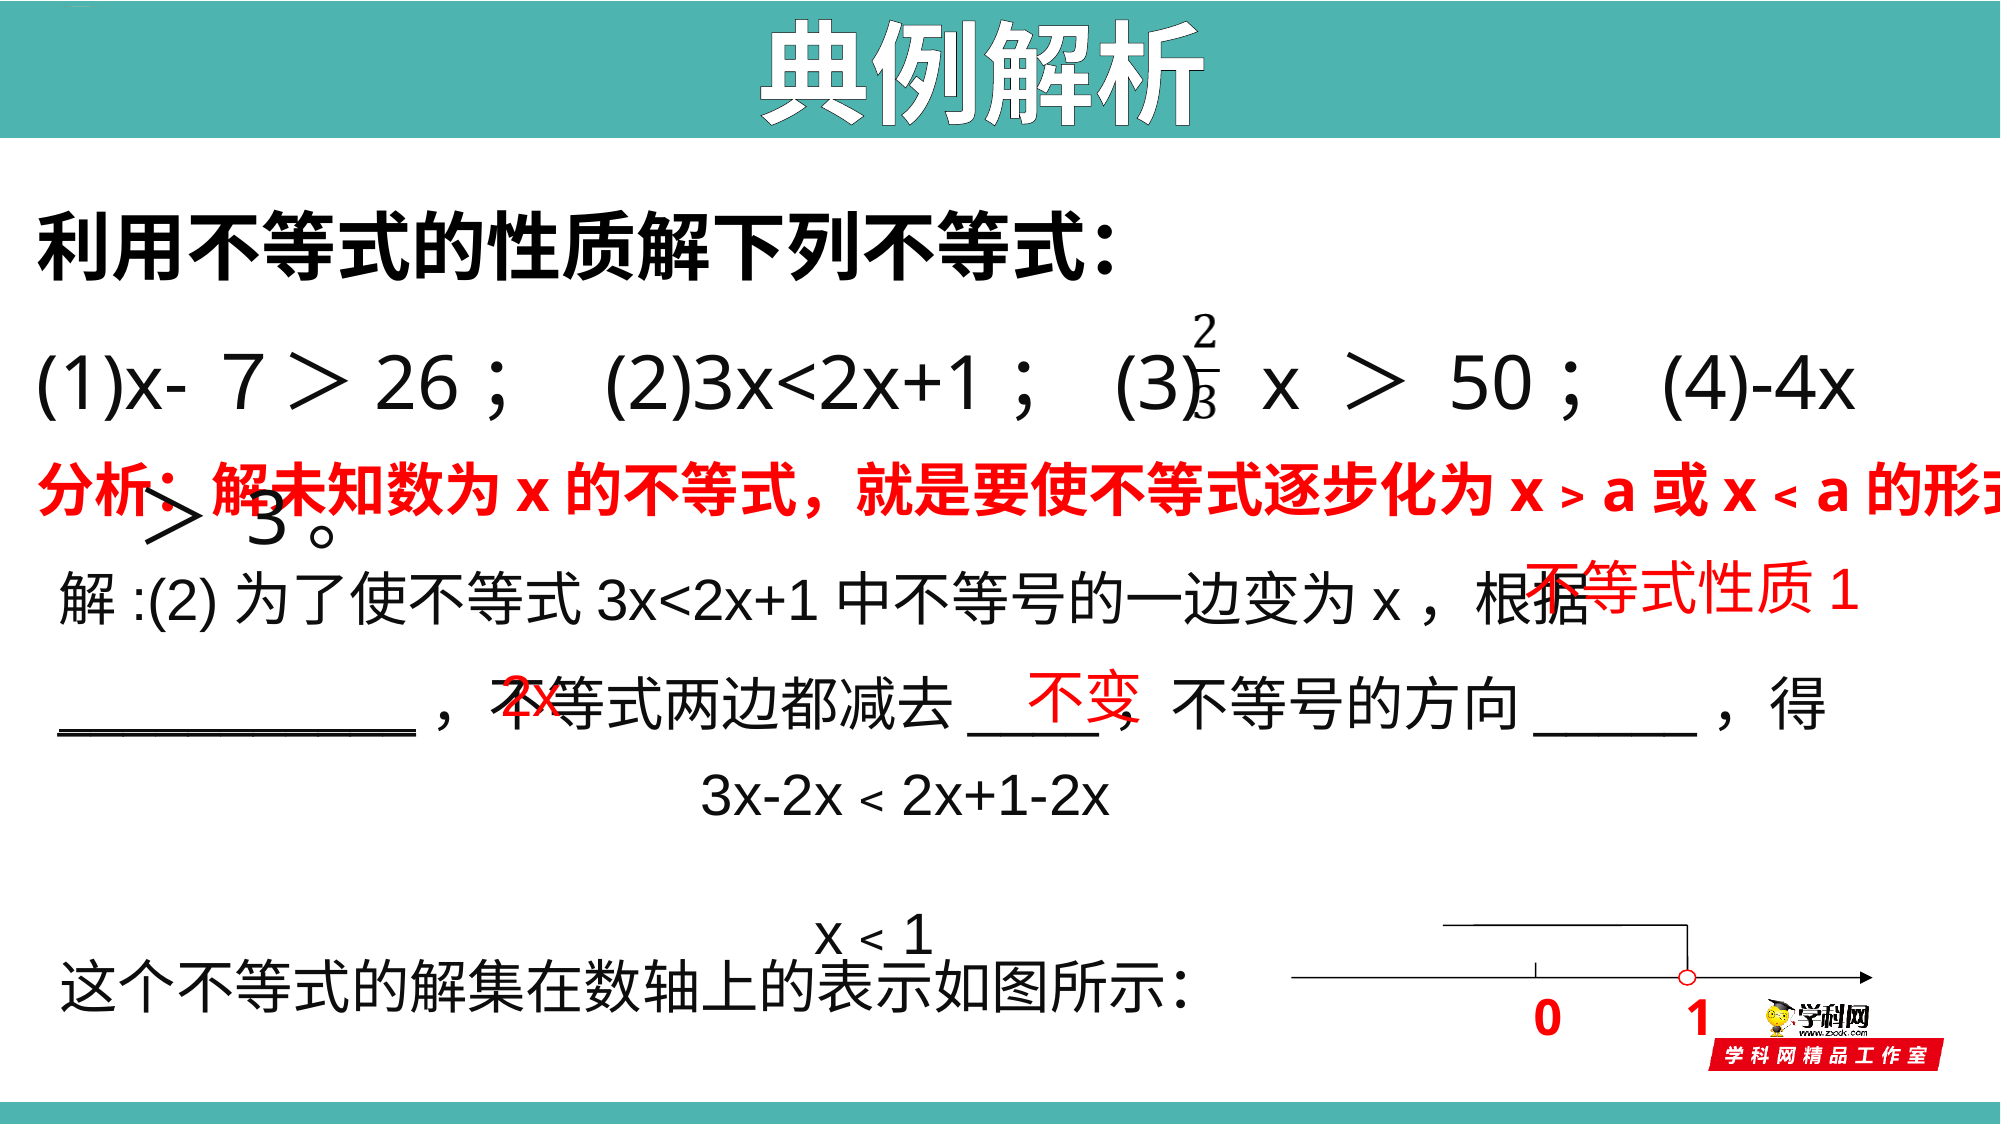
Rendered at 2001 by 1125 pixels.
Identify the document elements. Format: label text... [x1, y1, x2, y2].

text_box 这个不等式的解集在数轴上的表示如图所示： [45, 943, 1265, 1028]
text_box 典例解析 [742, 0, 1223, 146]
text_box 不变 [1012, 617, 1179, 738]
text_box 2x [485, 615, 655, 736]
text_box 3x-2x﹤2x+1-2x x﹤1 [604, 749, 1255, 943]
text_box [21, 147, 1978, 421]
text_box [1291, 902, 1873, 1053]
picture [0, 1, 2001, 1124]
text_box 解:(2)为了使不等式3x<2x+1中不等号的一边变为x，根据___________，不等式两边都减去____，不等号的方向_____，得 [44, 531, 2000, 745]
text_box 分析：解未知数为x的不等式，就是要使不等式逐步化为x﹥a或x﹤a的形式。 [21, 410, 2000, 531]
text_box 不等式性质1 [1508, 531, 1883, 629]
